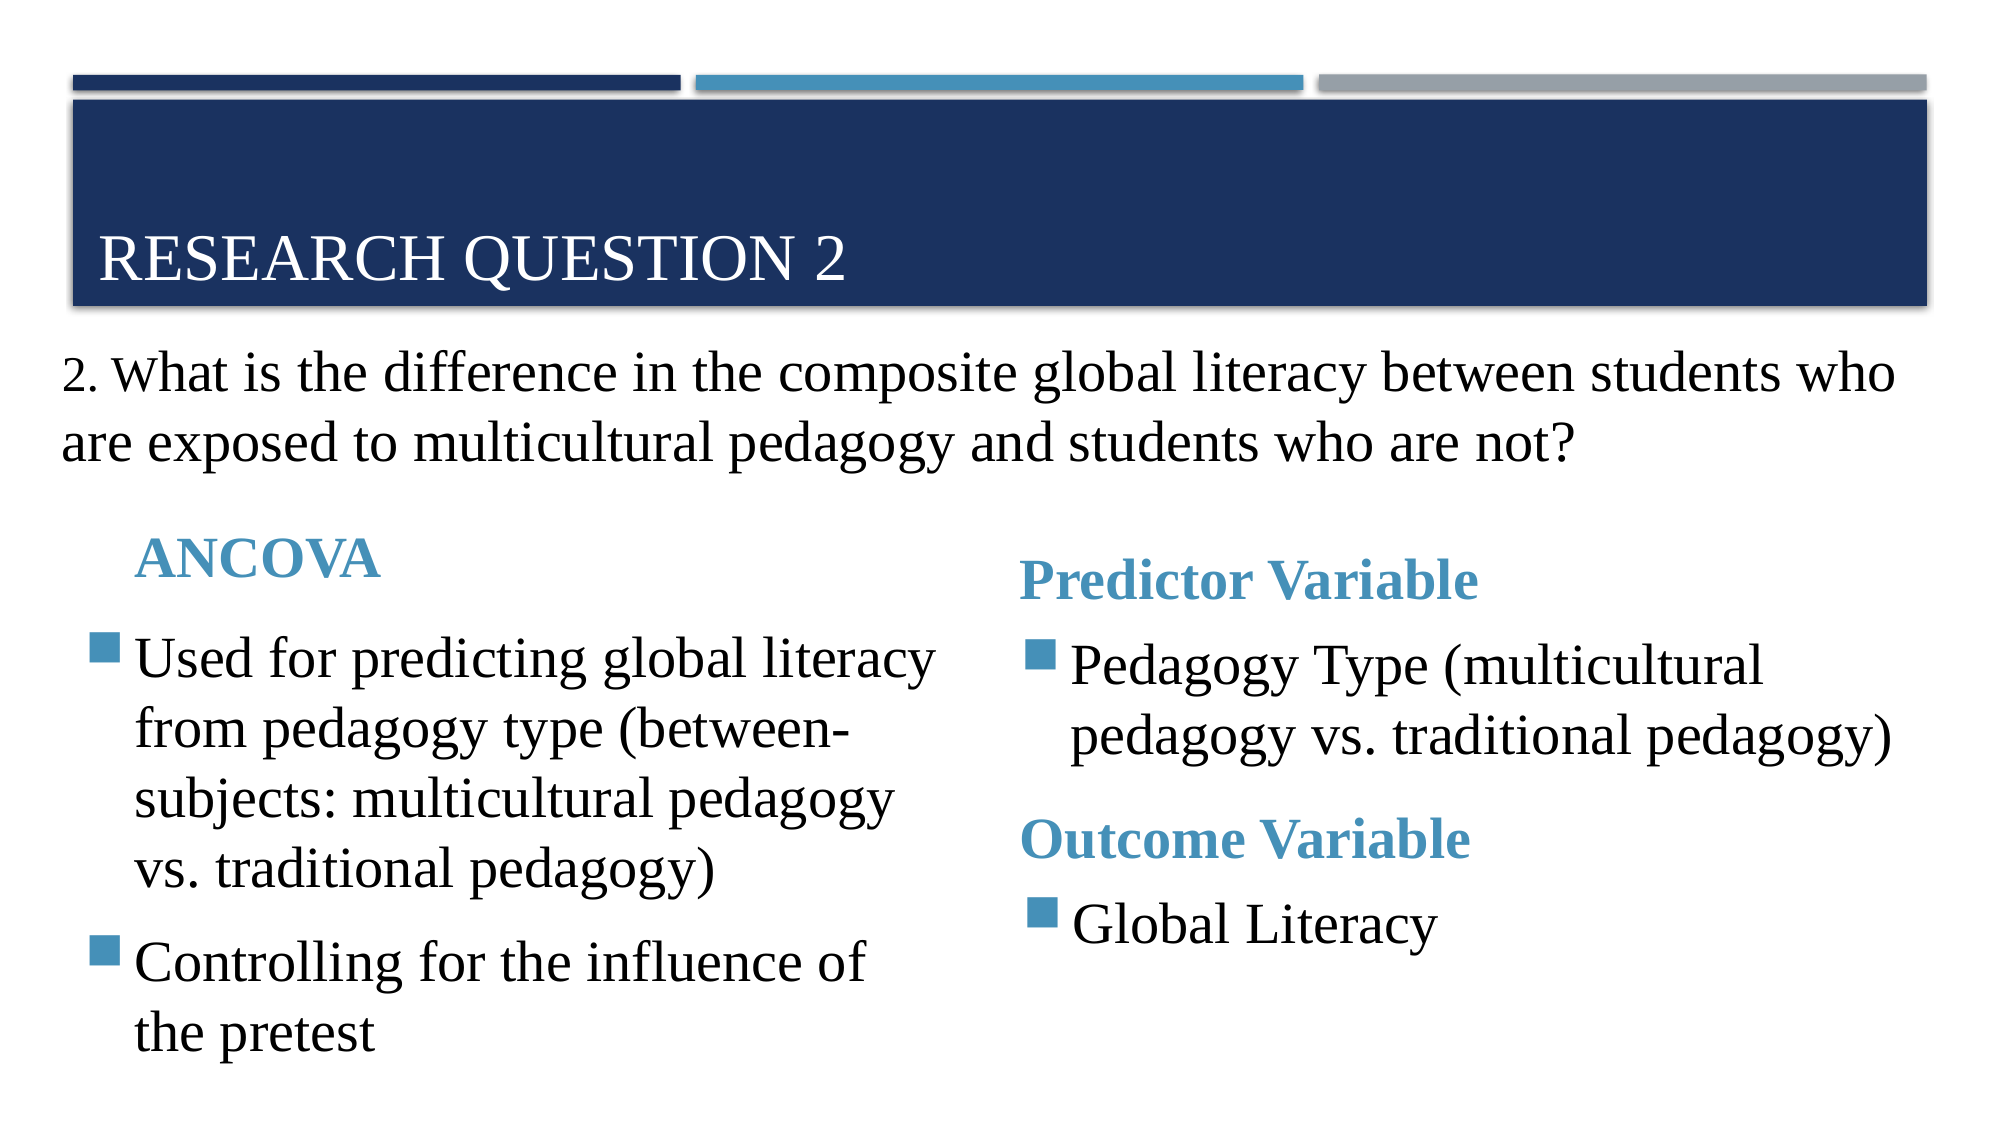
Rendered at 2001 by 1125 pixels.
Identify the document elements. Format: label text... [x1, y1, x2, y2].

list Predictor Variable [1004, 528, 1840, 619]
text_box Global Literacy [1007, 877, 1455, 963]
text_box Outcome Variable [1004, 786, 1840, 878]
title 2. What is the difference in the composite global literacy between students who are exposed to multicultural pedagogy and students who are not? [46, 455, 1963, 602]
text_box Research question 2 [83, 206, 896, 301]
list Used for predicting global literacy from pedagogy type (between-subjects: multicultural pedagogy vs. traditional pedagogy) Controlling for the influence of the pretest [69, 612, 954, 1094]
list Pedagogy Type (multicultural pedagogy vs. traditional pedagogy) [1004, 619, 1995, 1101]
list ANCOVA [119, 508, 954, 597]
